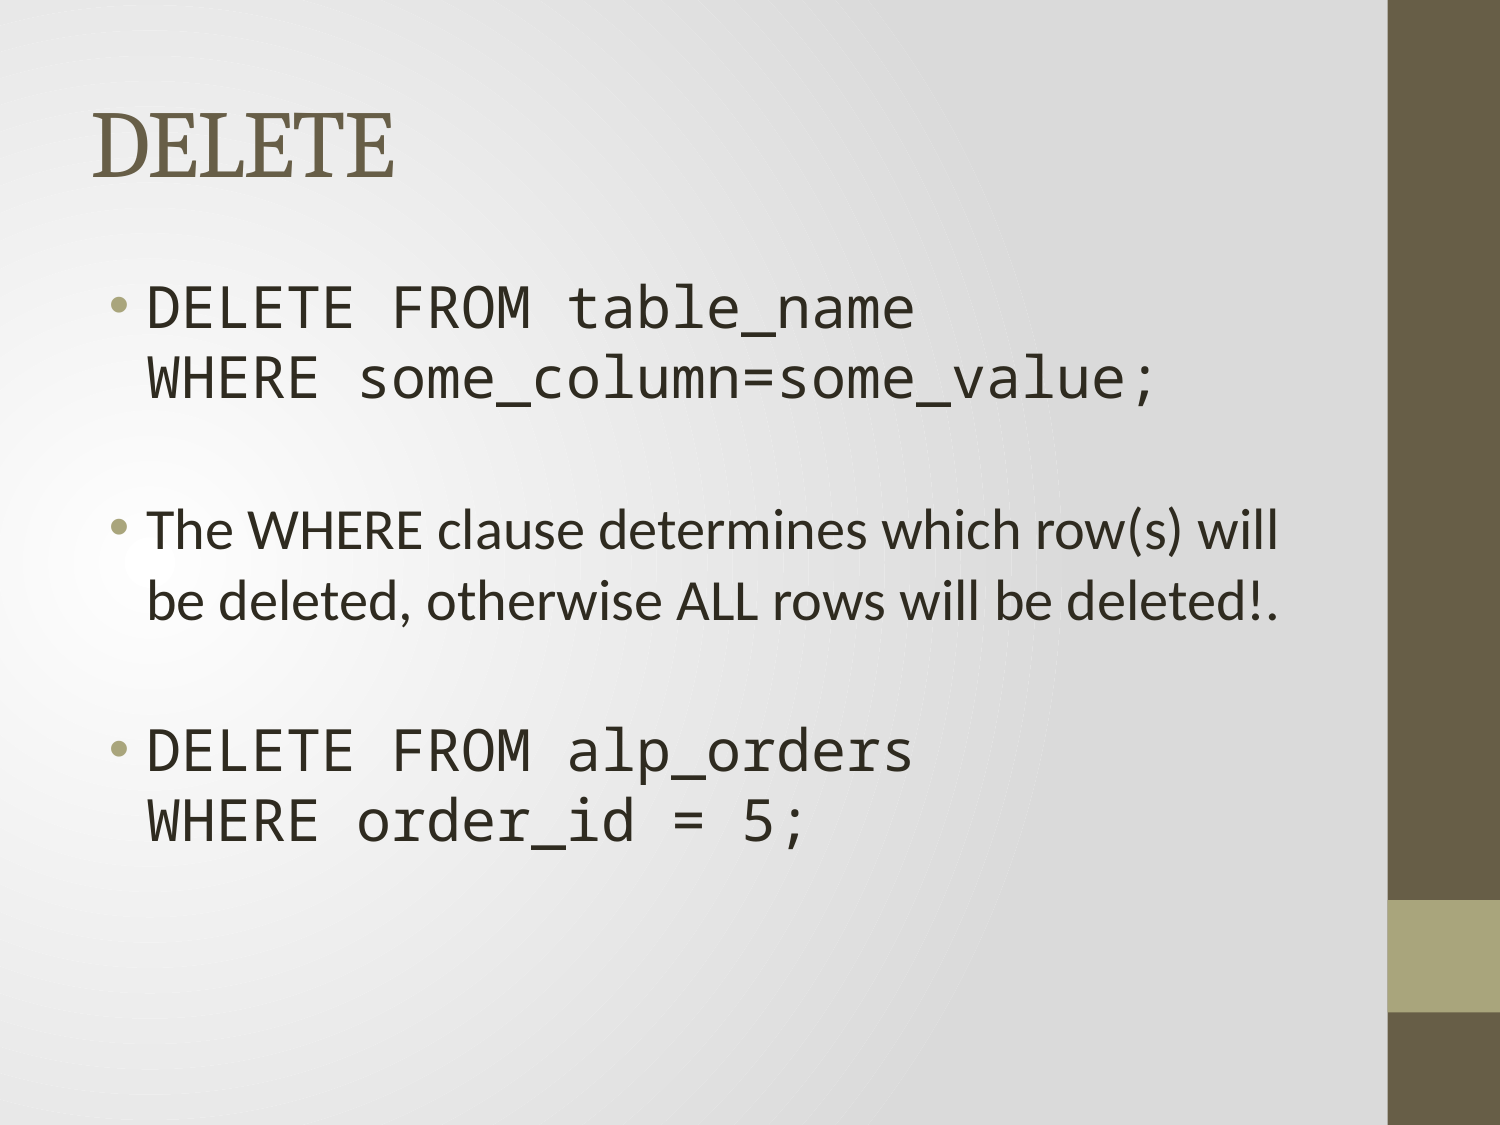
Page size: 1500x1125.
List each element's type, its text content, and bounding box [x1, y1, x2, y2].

title DELETE [75, 45, 1325, 233]
list DELETE FROM table_name WHERE some_column=some_value; The WHERE clause determines which row(s) will be deleted, otherwise ALL rows will be deleted!. DELETE FROM alp_orders WHERE order_id = 5; [75, 262, 1325, 1050]
